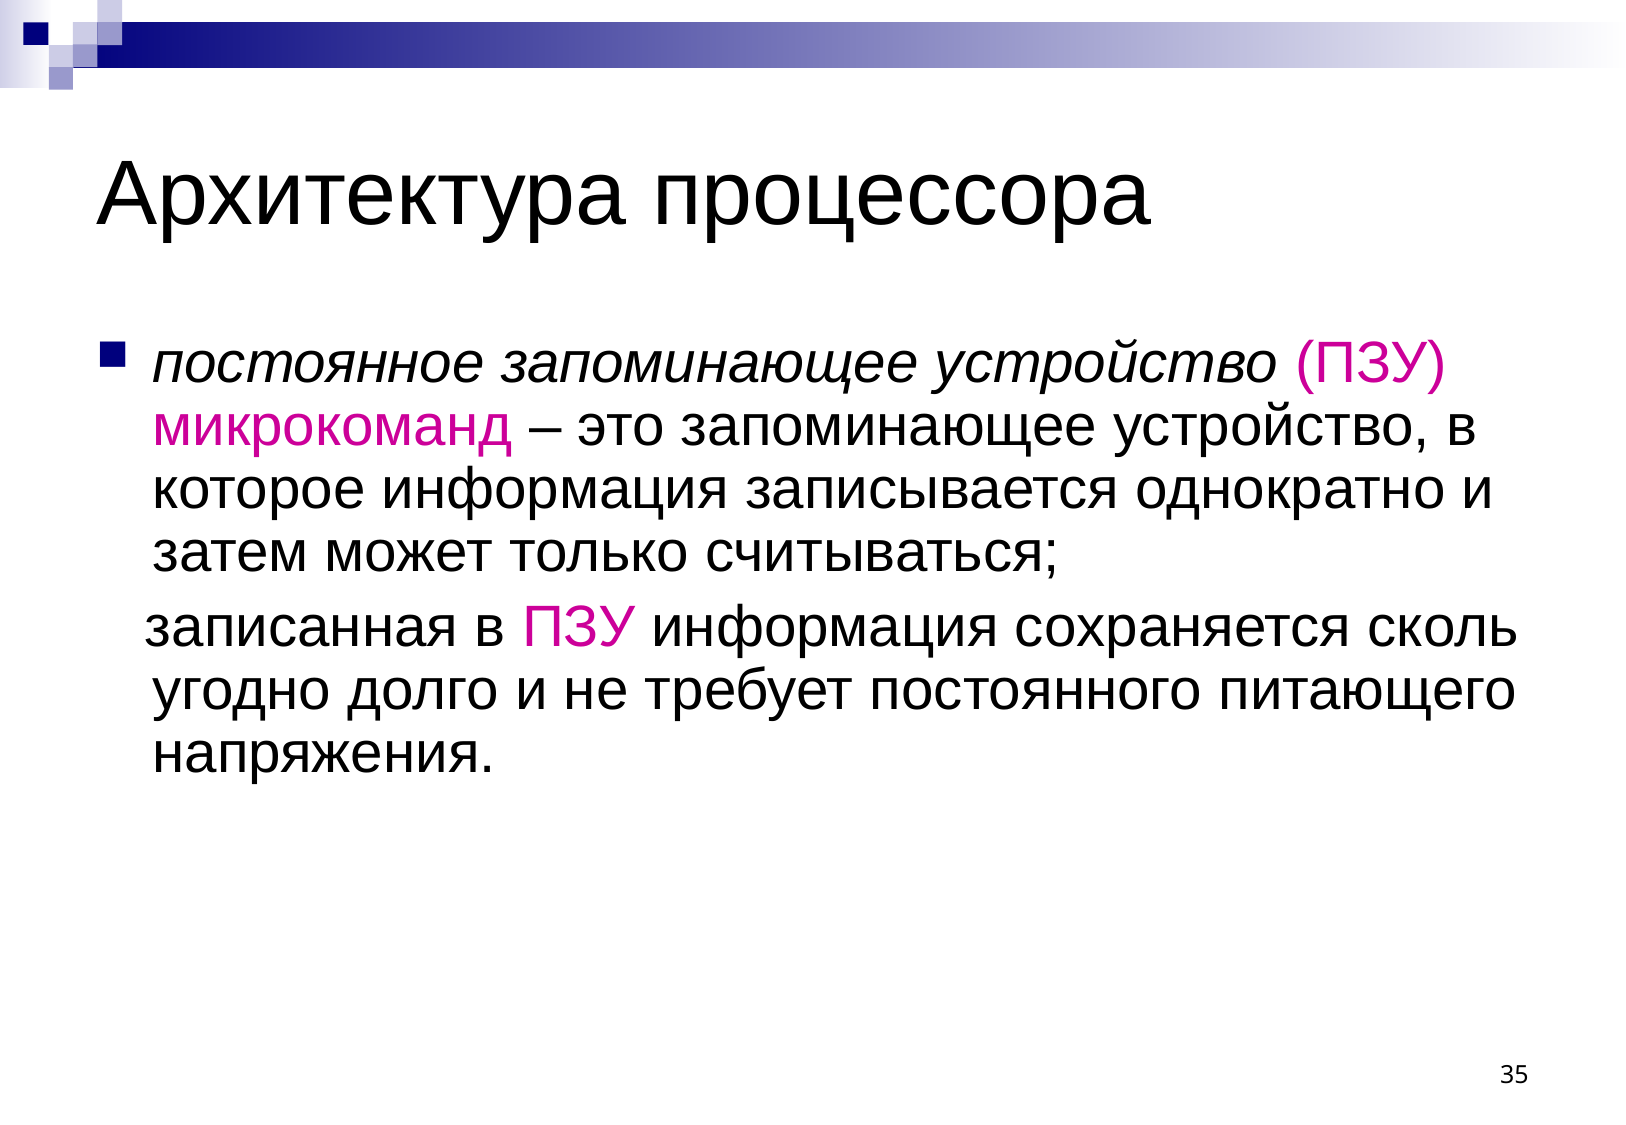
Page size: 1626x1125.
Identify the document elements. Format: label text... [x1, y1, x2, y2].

title Архитектура процессора [81, 75, 1544, 300]
slide_number 35 [1164, 1025, 1544, 1100]
list постоянное запоминающее устройство (ПЗУ) микрокоманд – это запоминающее устройство, в которое информация записывается однократно и затем может только считываться; записанная в ПЗУ информация сохраняется сколь угодно долго и не требует постоянного питающего напряжения. [81, 324, 1544, 963]
